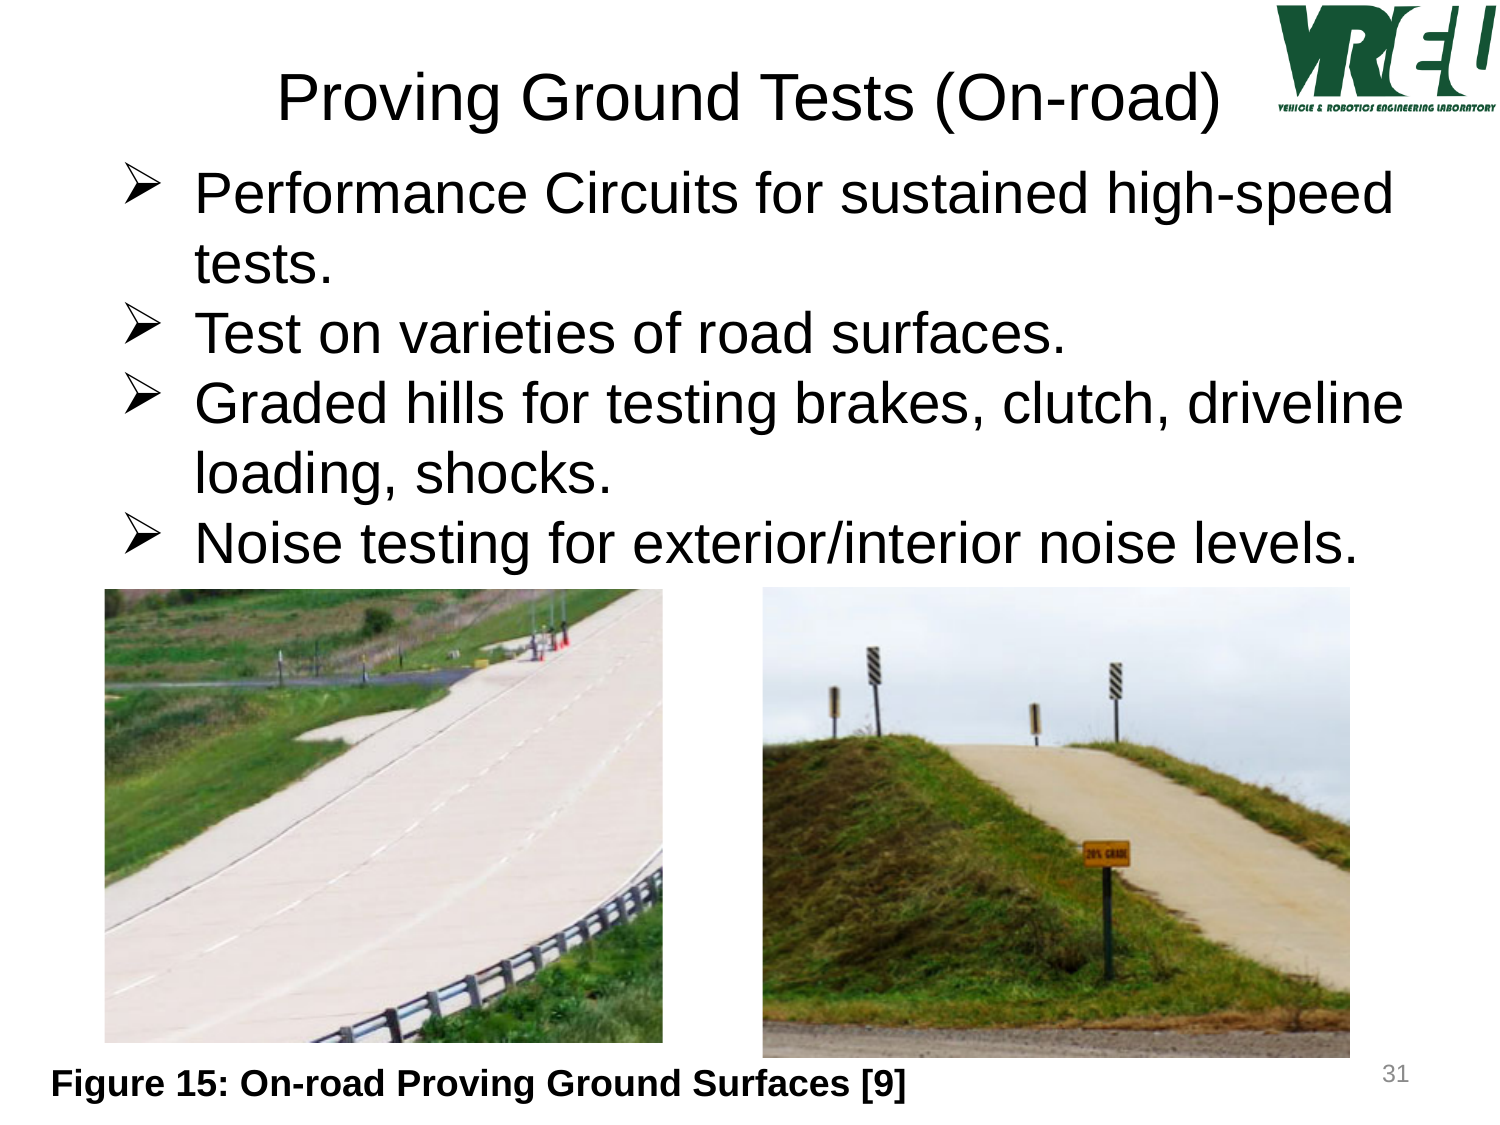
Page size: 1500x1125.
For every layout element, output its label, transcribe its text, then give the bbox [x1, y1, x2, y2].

picture [762, 587, 1351, 1058]
picture [104, 589, 663, 1043]
text_box Figure 15: On-road Proving Ground Surfaces [9] [35, 1051, 1100, 1112]
picture [1271, 0, 1500, 45]
slide_number 31 [1100, 1042, 1425, 1103]
text_box Performance Circuits for sustained high-speed tests. Test on varieties of road surfaces. Graded hills for testing brakes, clutch, driveline loading, shocks. Noise testing for exterior/interior noise levels. [105, 171, 1425, 653]
text_box Proving Ground Tests (On-road) [0, 45, 1500, 171]
